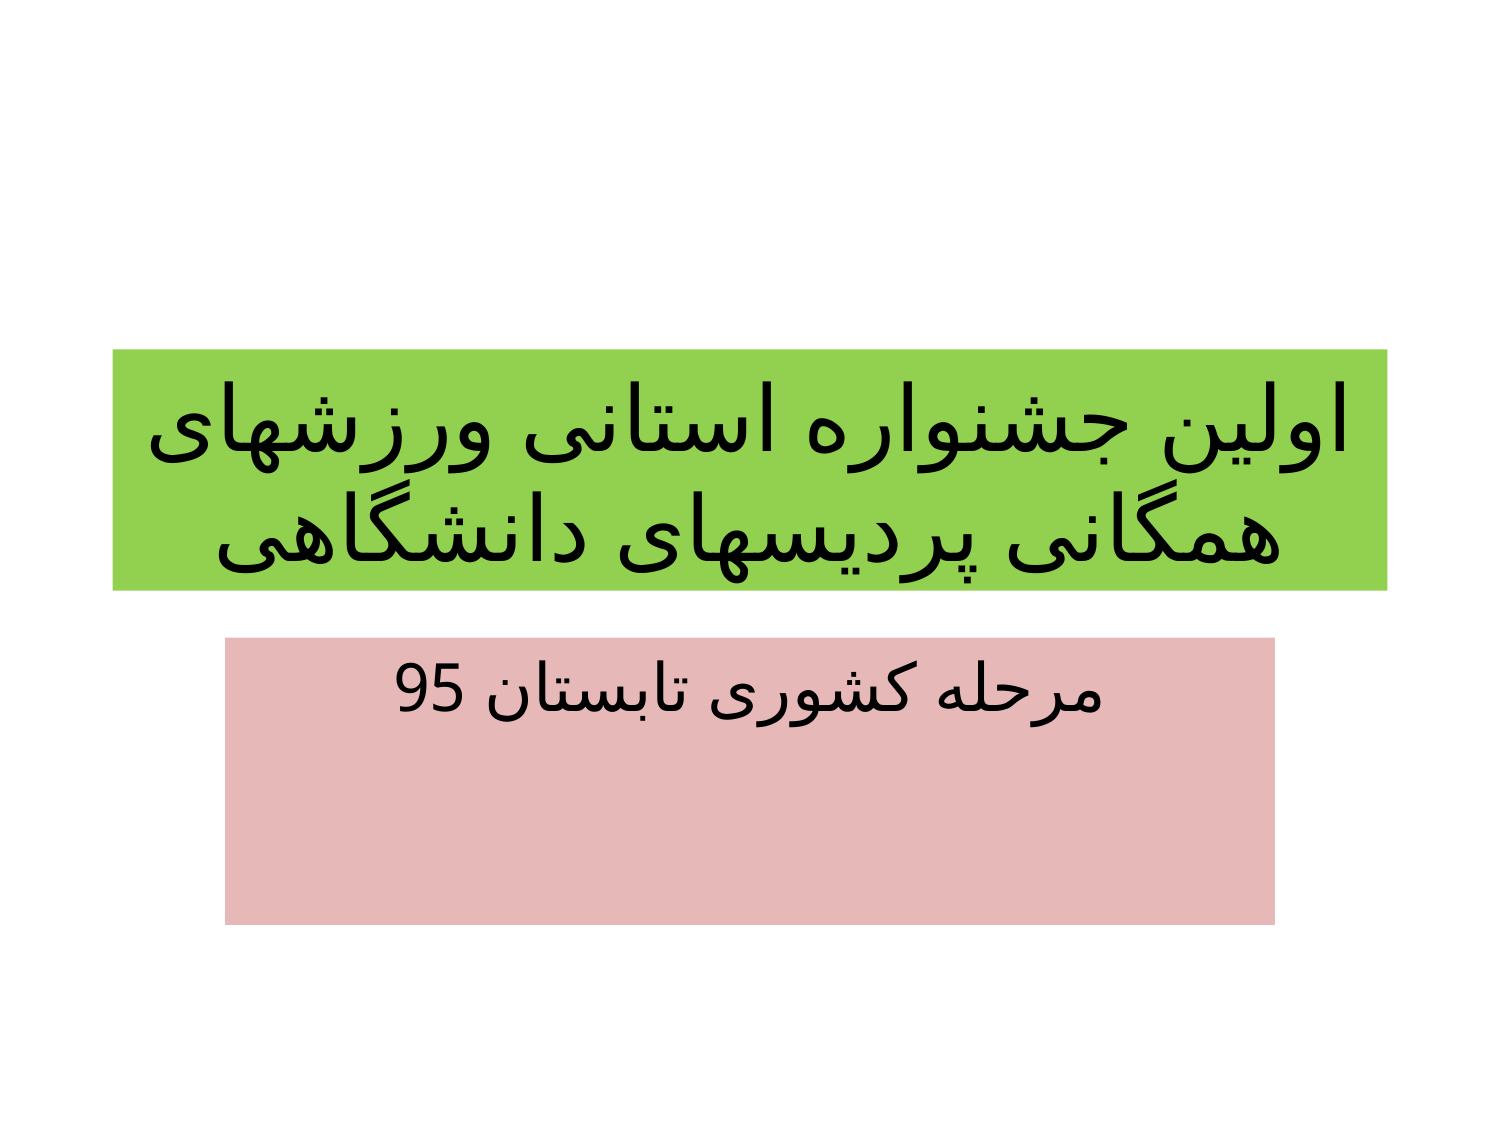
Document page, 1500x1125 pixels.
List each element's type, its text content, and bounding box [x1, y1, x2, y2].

title اولین جشنواره استانی ورزشهای همگانی پردیسهای دانشگاهی [112, 349, 1388, 591]
subtitle مرحله کشوری تابستان 95 [225, 637, 1275, 925]
